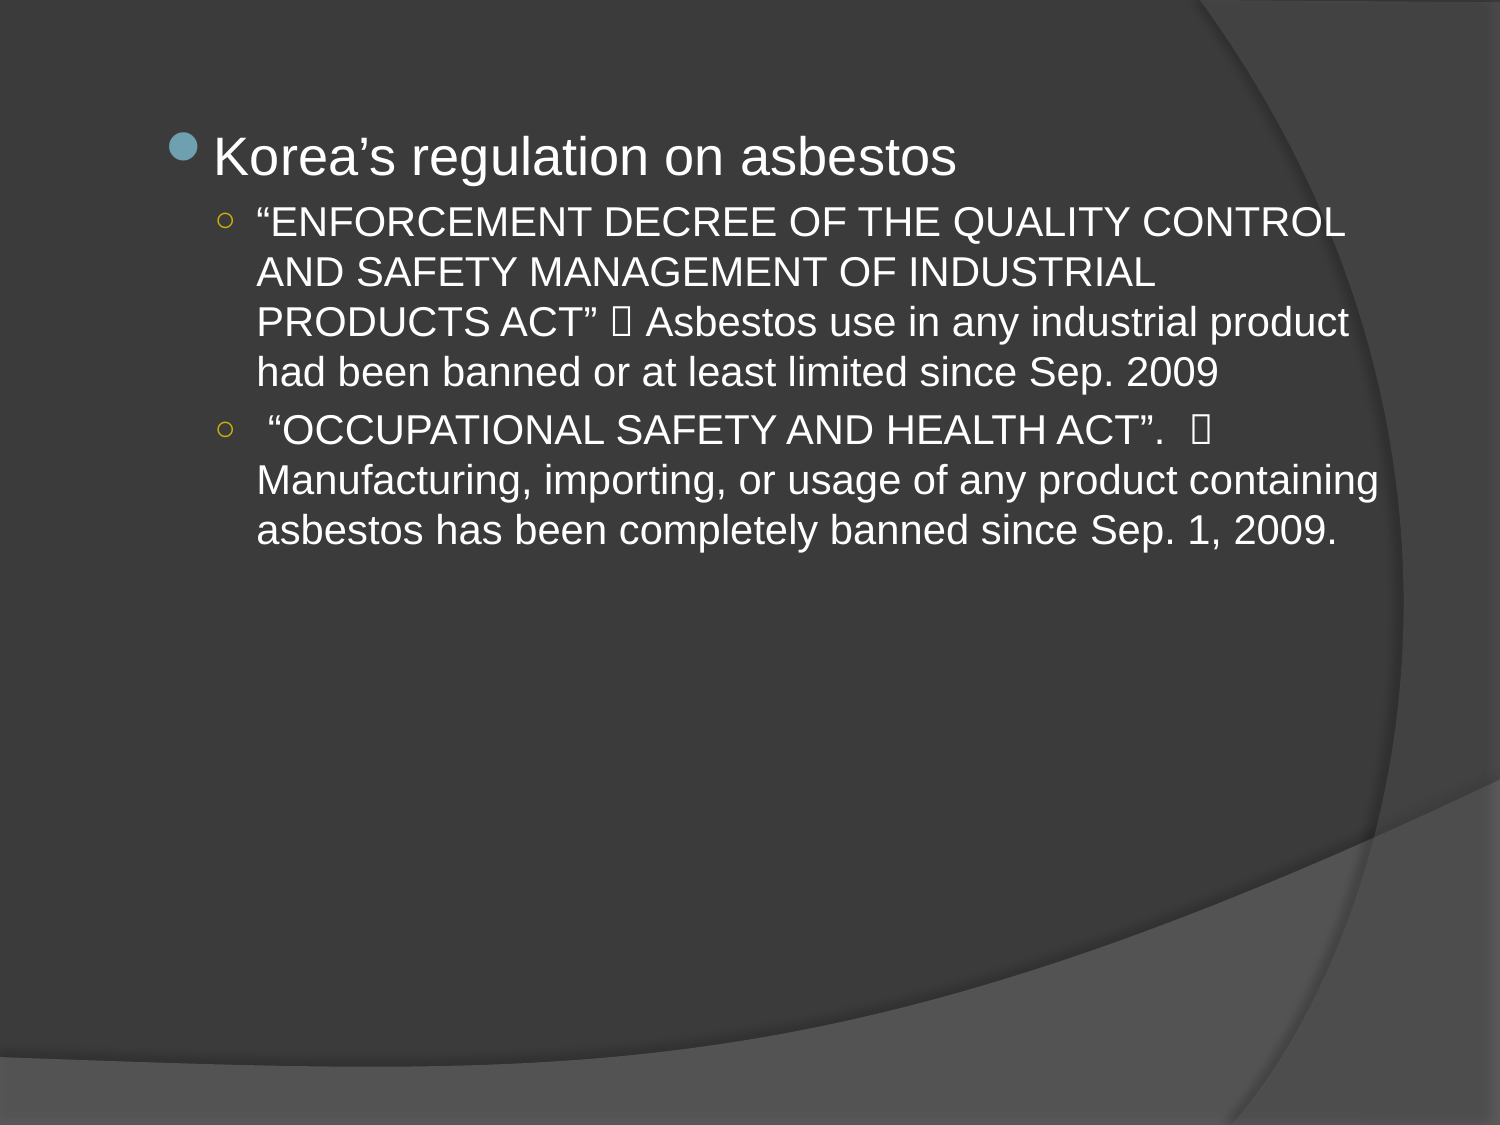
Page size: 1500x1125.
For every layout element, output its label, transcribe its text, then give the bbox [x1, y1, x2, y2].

list Korea’s regulation on asbestos “ENFORCEMENT DECREE OF THE QUALITY CONTROL AND SAFETY MANAGEMENT OF INDUSTRIAL PRODUCTS ACT”  Asbestos use in any industrial product had been banned or at least limited since Sep. 2009 “OCCUPATIONAL SAFETY AND HEALTH ACT”.  Manufacturing, importing, or usage of any product containing asbestos has been completely banned since Sep. 1, 2009. [76, 113, 1400, 1047]
